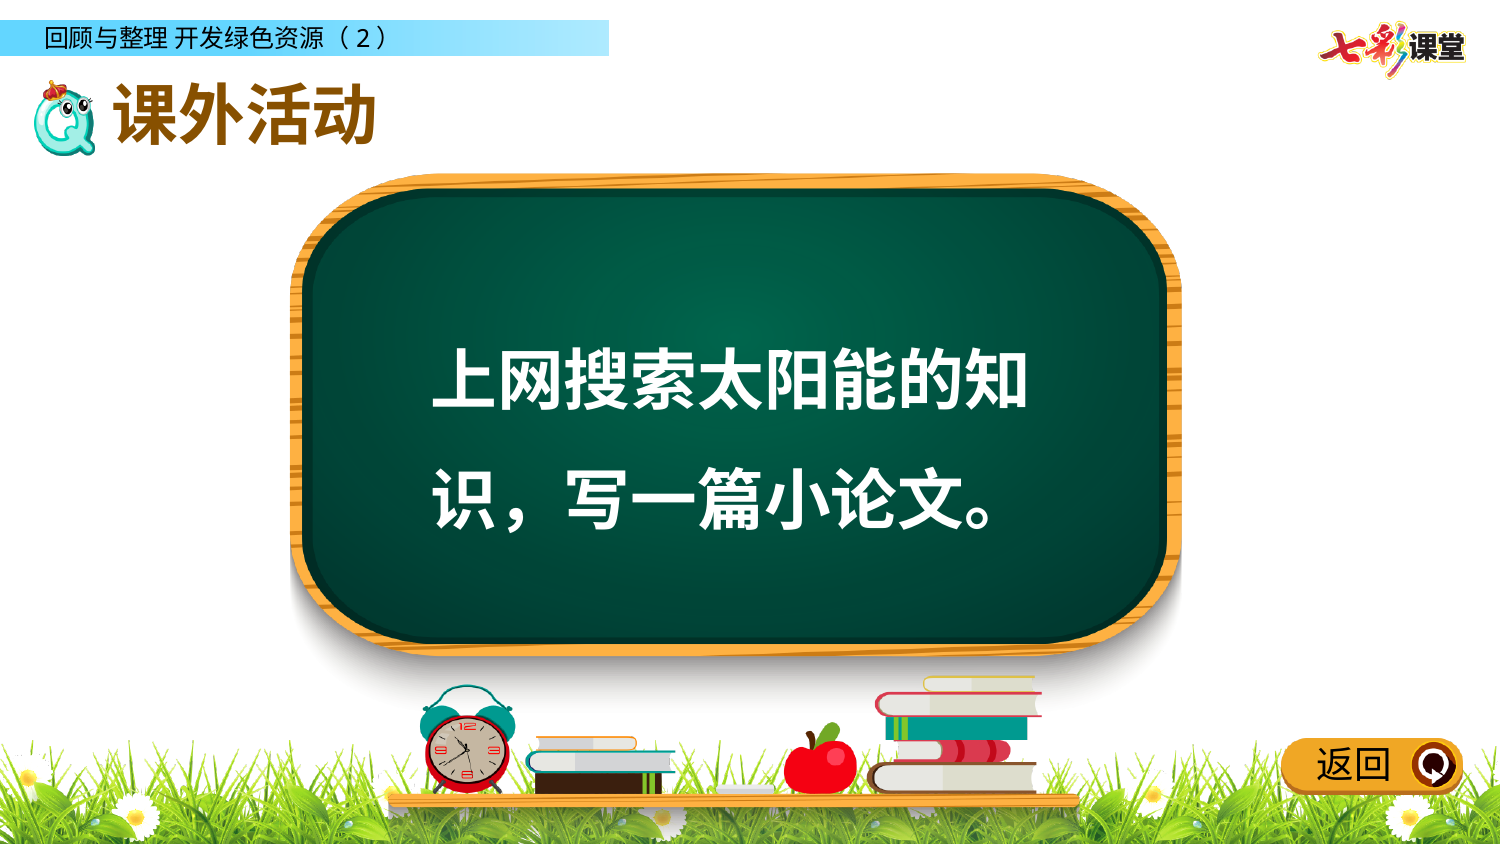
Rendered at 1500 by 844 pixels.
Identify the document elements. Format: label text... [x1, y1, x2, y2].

text_box 课外活动 [100, 67, 404, 159]
picture [1316, 20, 1468, 80]
picture [34, 80, 96, 156]
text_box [1281, 733, 1464, 795]
picture [0, 173, 1500, 844]
